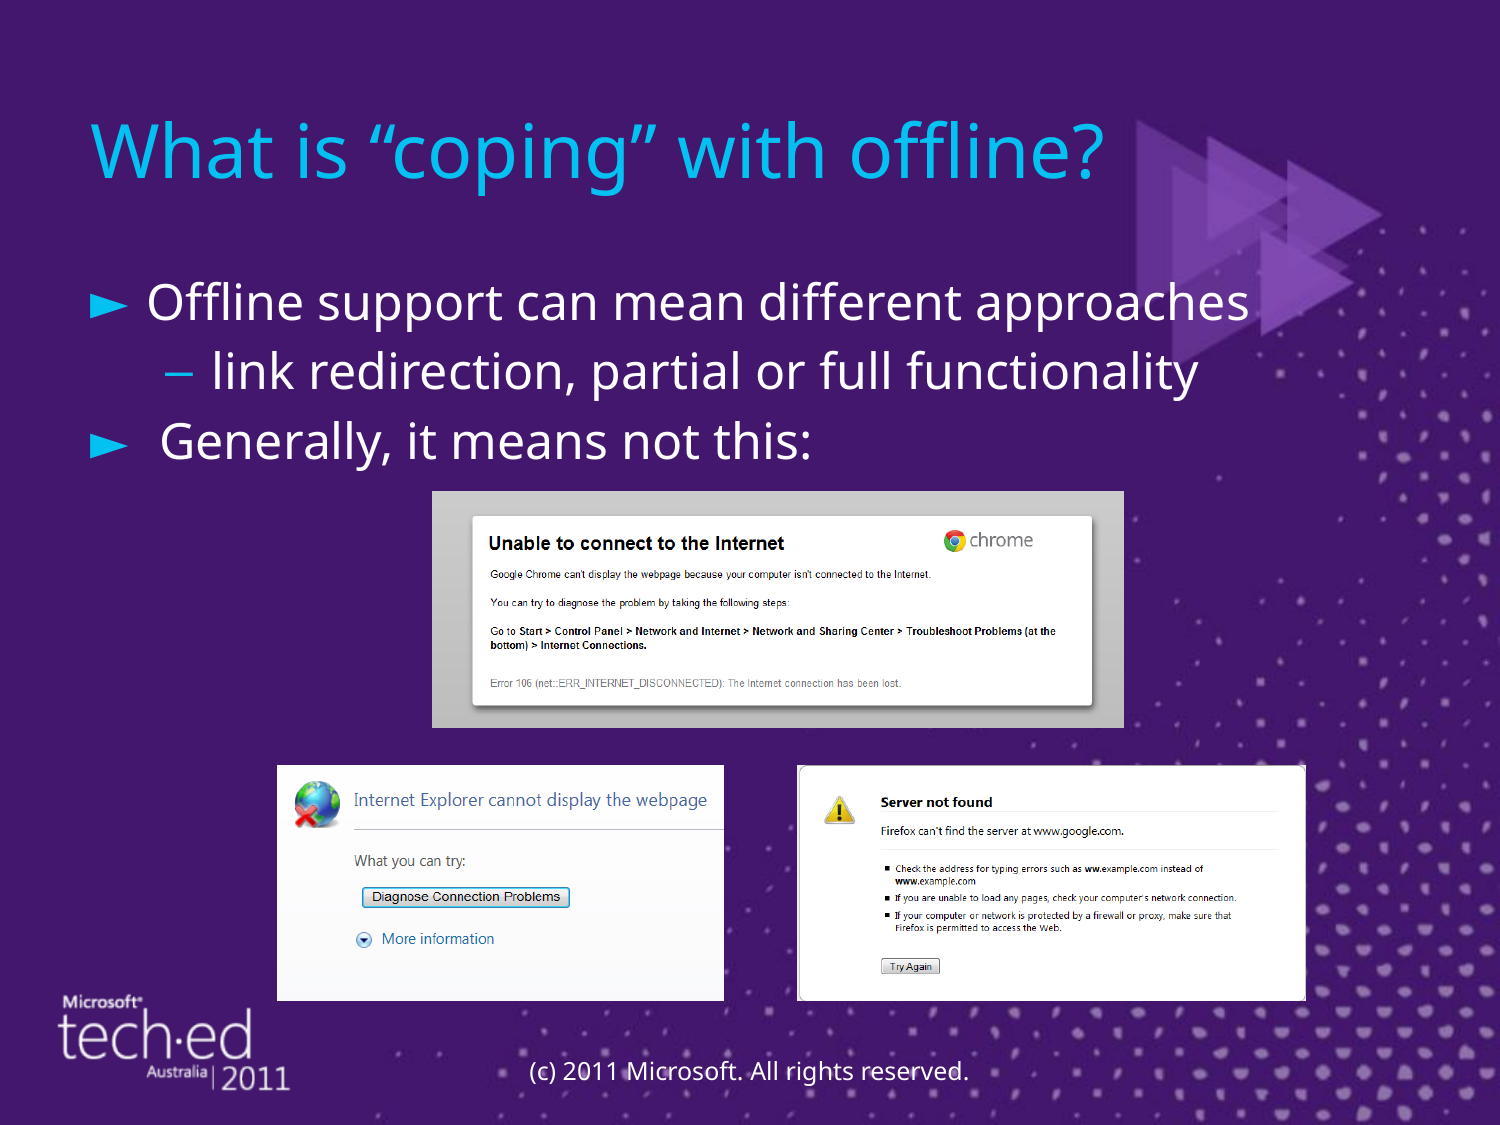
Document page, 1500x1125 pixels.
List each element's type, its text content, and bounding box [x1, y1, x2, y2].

list Offline support can mean different approaches link redirection, partial or full functionality Generally, it means not this: [75, 262, 1425, 1005]
title What is “coping” with offline? [75, 54, 1425, 243]
footer (c) 2011 Microsoft. All rights reserved. [512, 1042, 988, 1103]
picture [0, 0, 1500, 1125]
